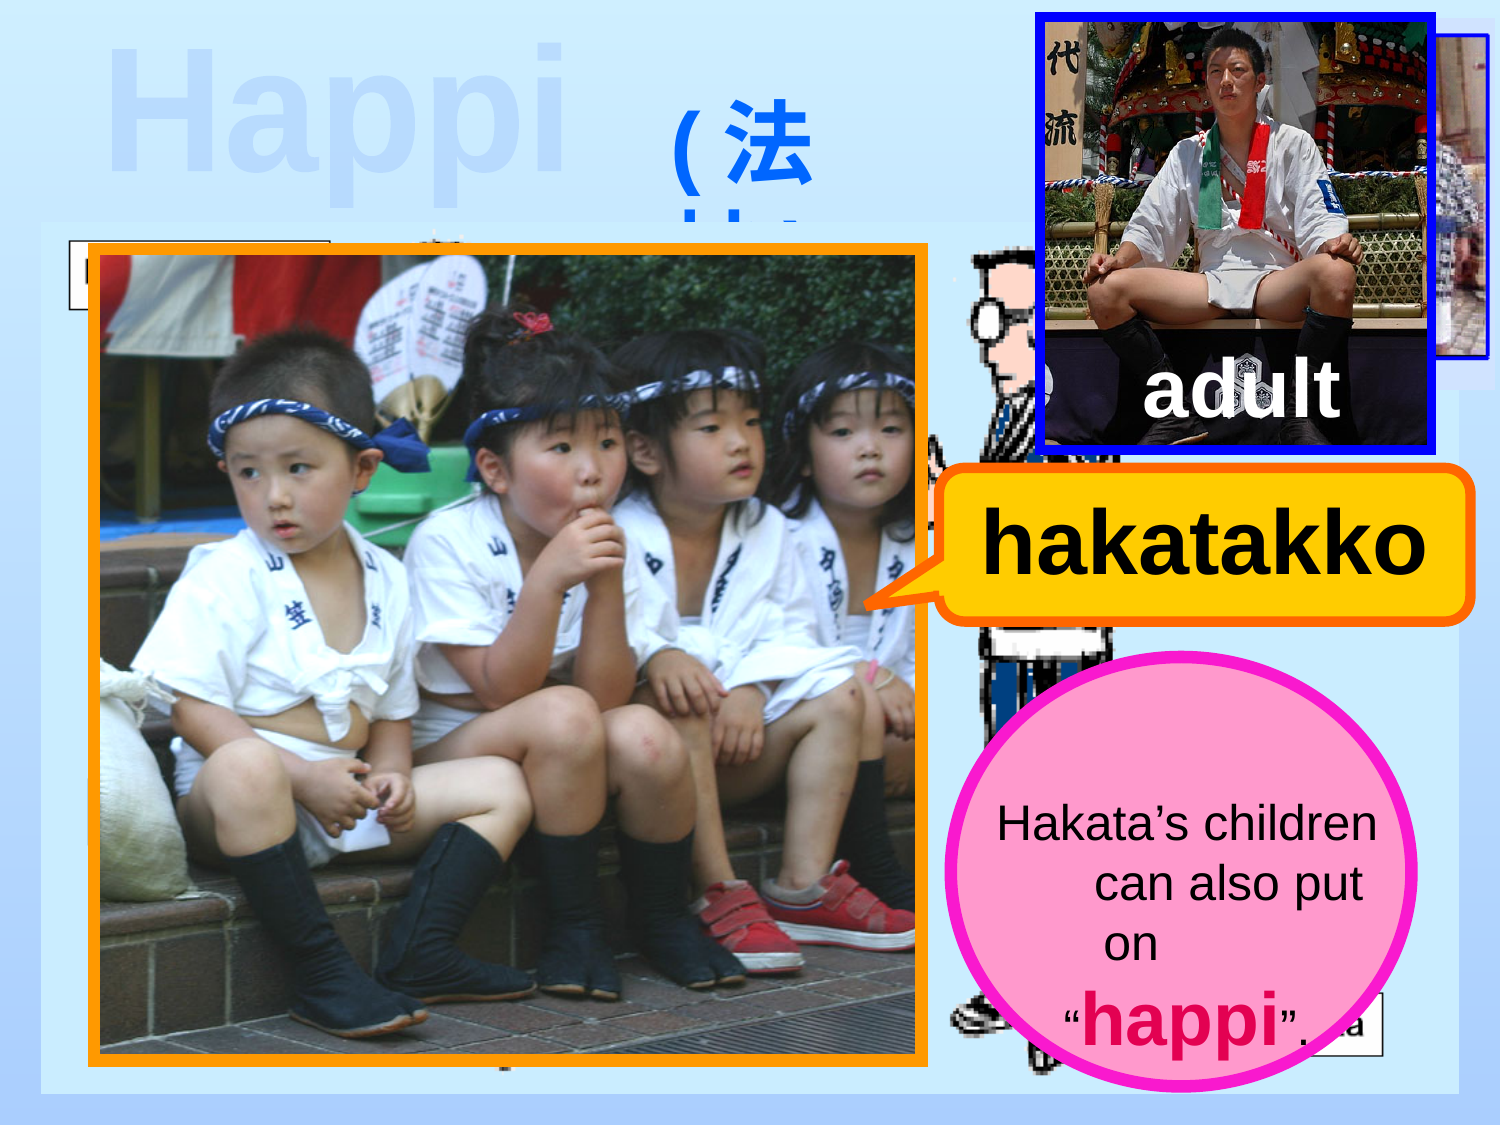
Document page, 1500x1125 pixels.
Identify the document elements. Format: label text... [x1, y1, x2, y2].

text_box (法被) [655, 78, 963, 220]
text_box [1098, 18, 1495, 390]
picture [99, 255, 916, 1055]
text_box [41, 221, 1459, 1095]
text_box hakatakko [1466, 479, 1471, 611]
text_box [1045, 22, 1427, 445]
